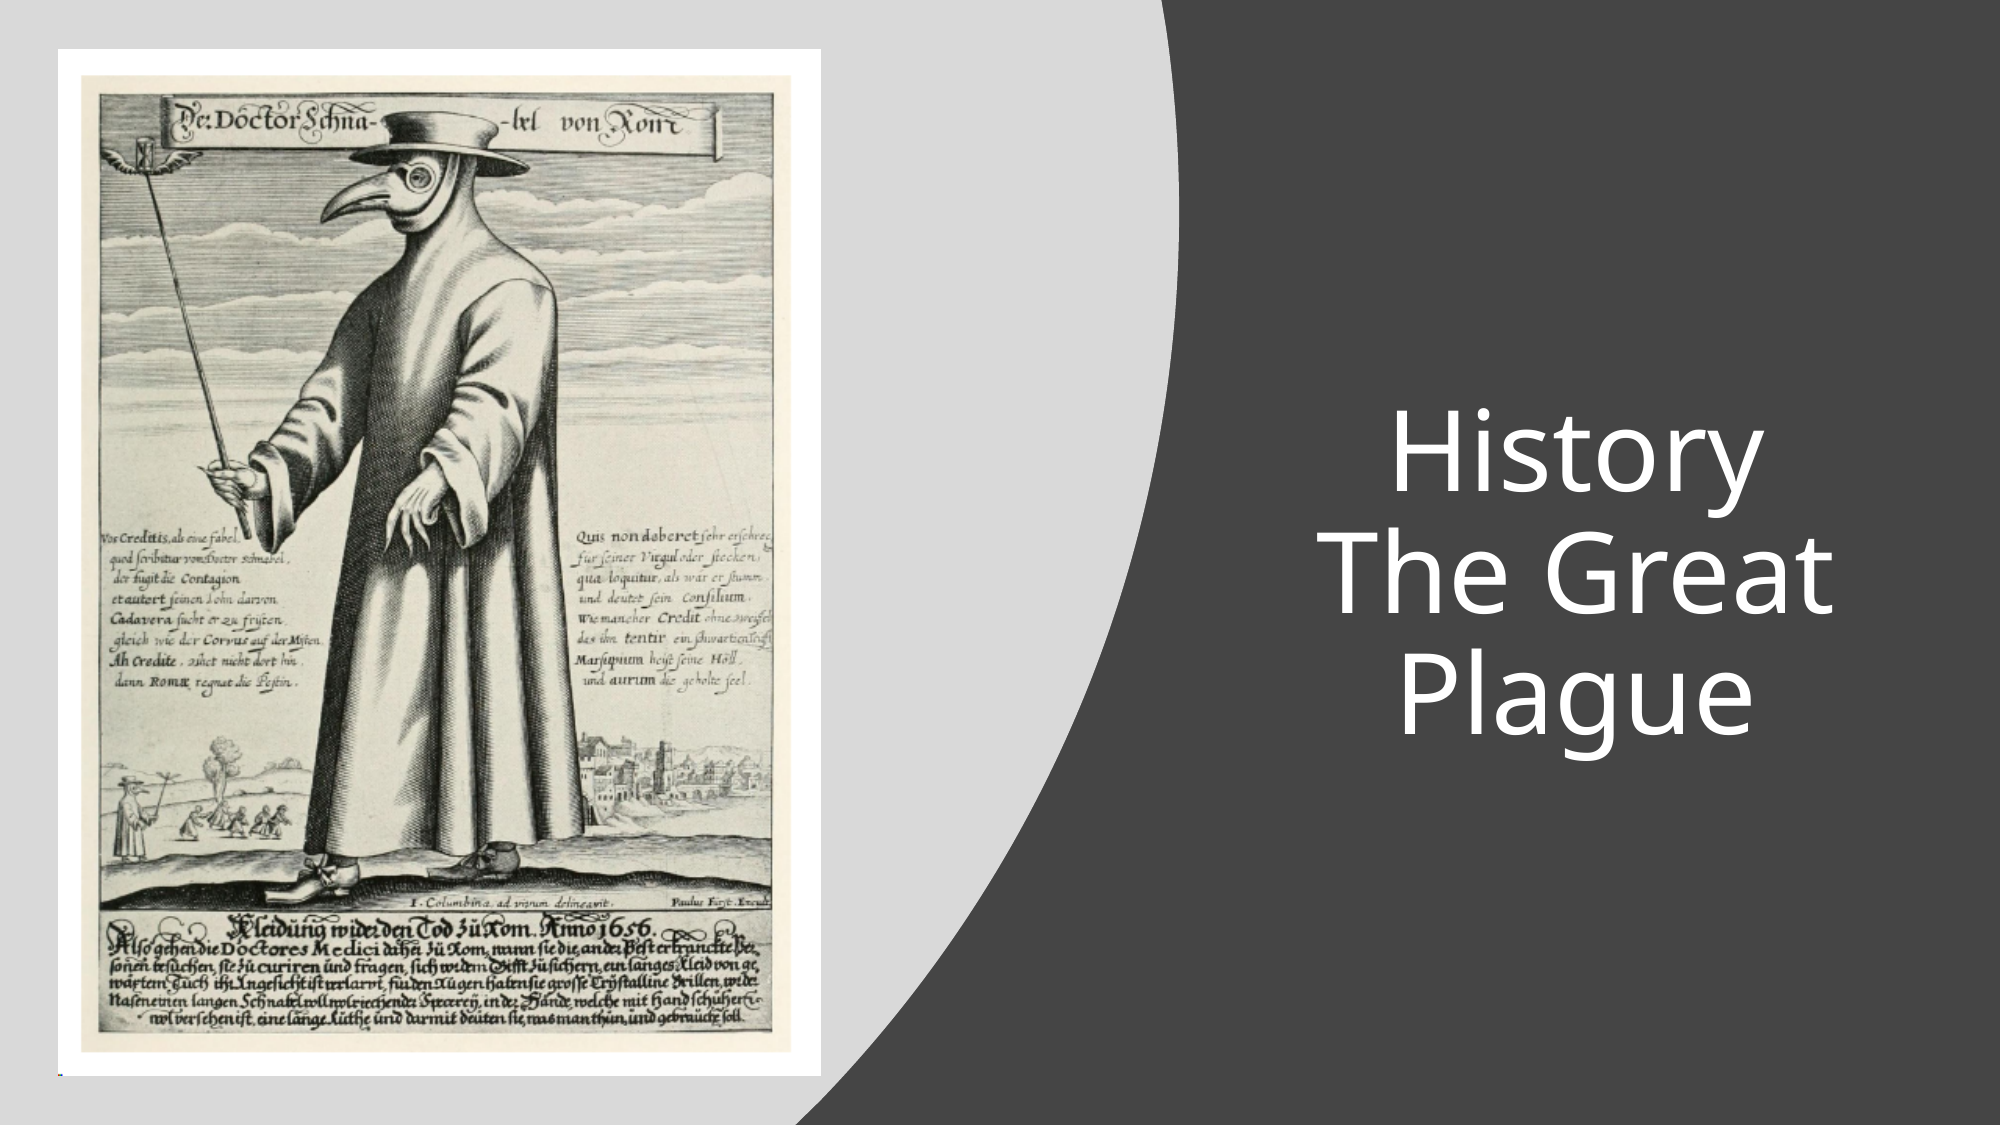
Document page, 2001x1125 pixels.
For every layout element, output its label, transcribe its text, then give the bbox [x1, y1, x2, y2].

text_box [0, 0, 1181, 1125]
picture [57, 49, 821, 1076]
title History The Great Plague [1224, 292, 1928, 767]
